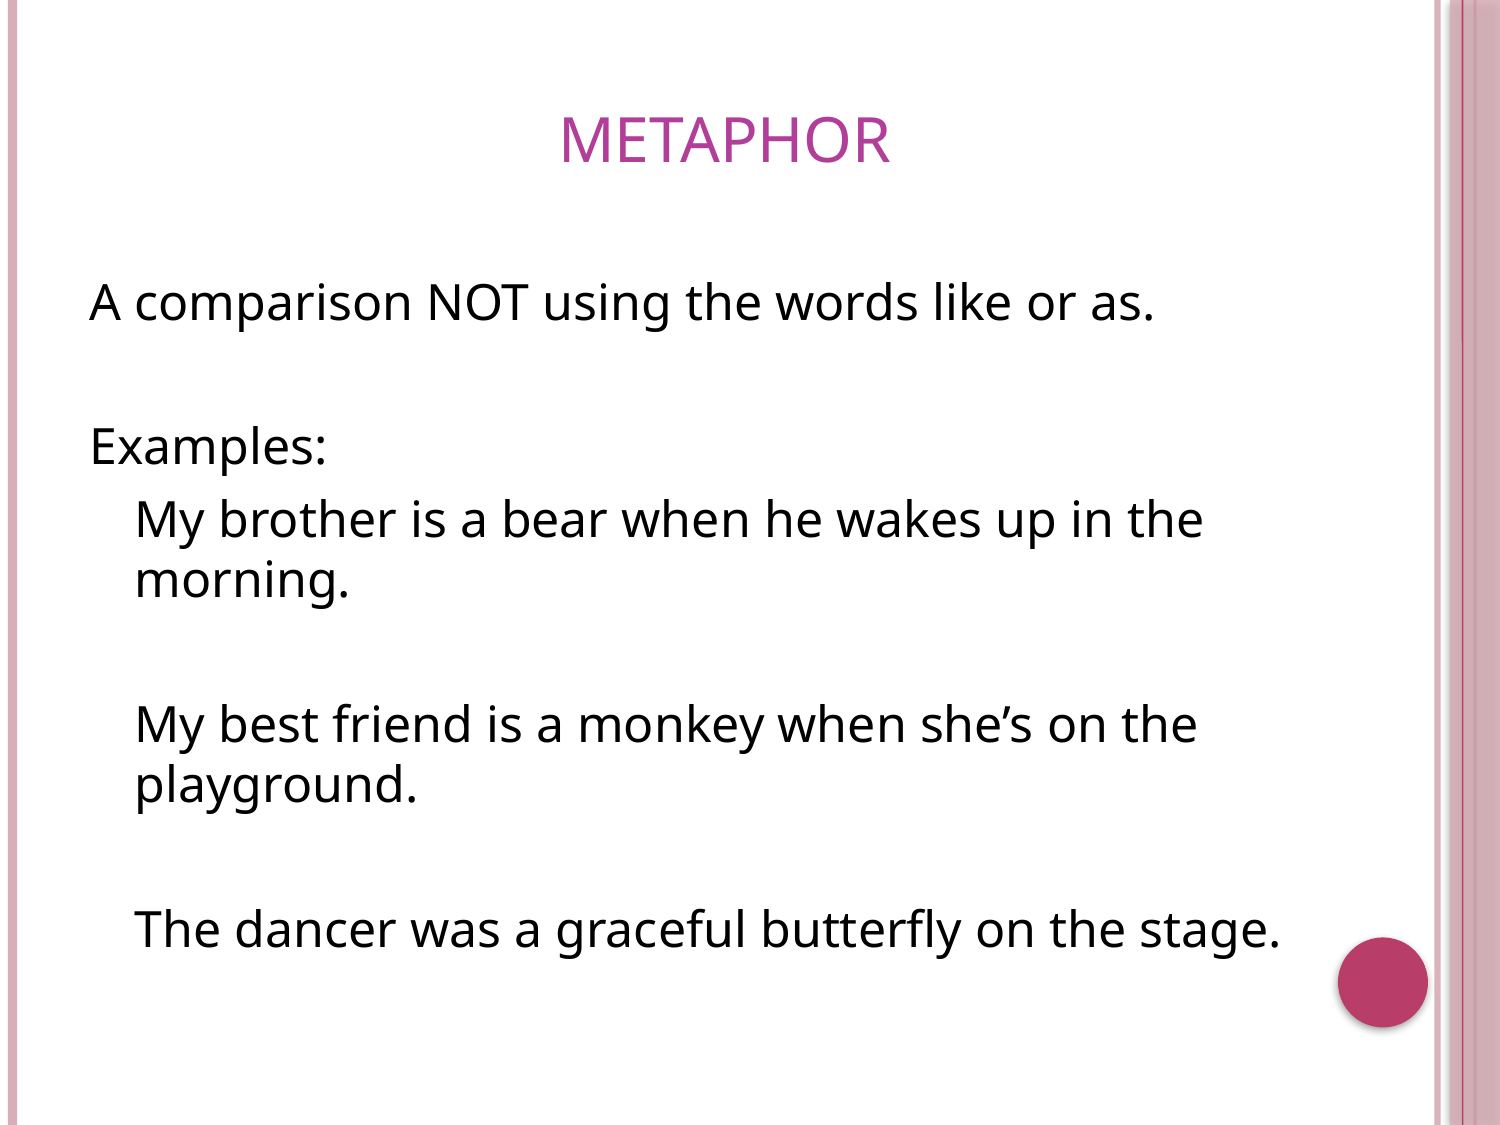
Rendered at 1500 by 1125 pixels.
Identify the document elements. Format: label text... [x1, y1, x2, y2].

title METAPHOR [112, 87, 1338, 183]
list A comparison NOT using the words like or as. Examples: My brother is a bear when he wakes up in the morning. My best friend is a monkey when she’s on the playground. The dancer was a graceful butterfly on the stage. [75, 262, 1300, 1062]
